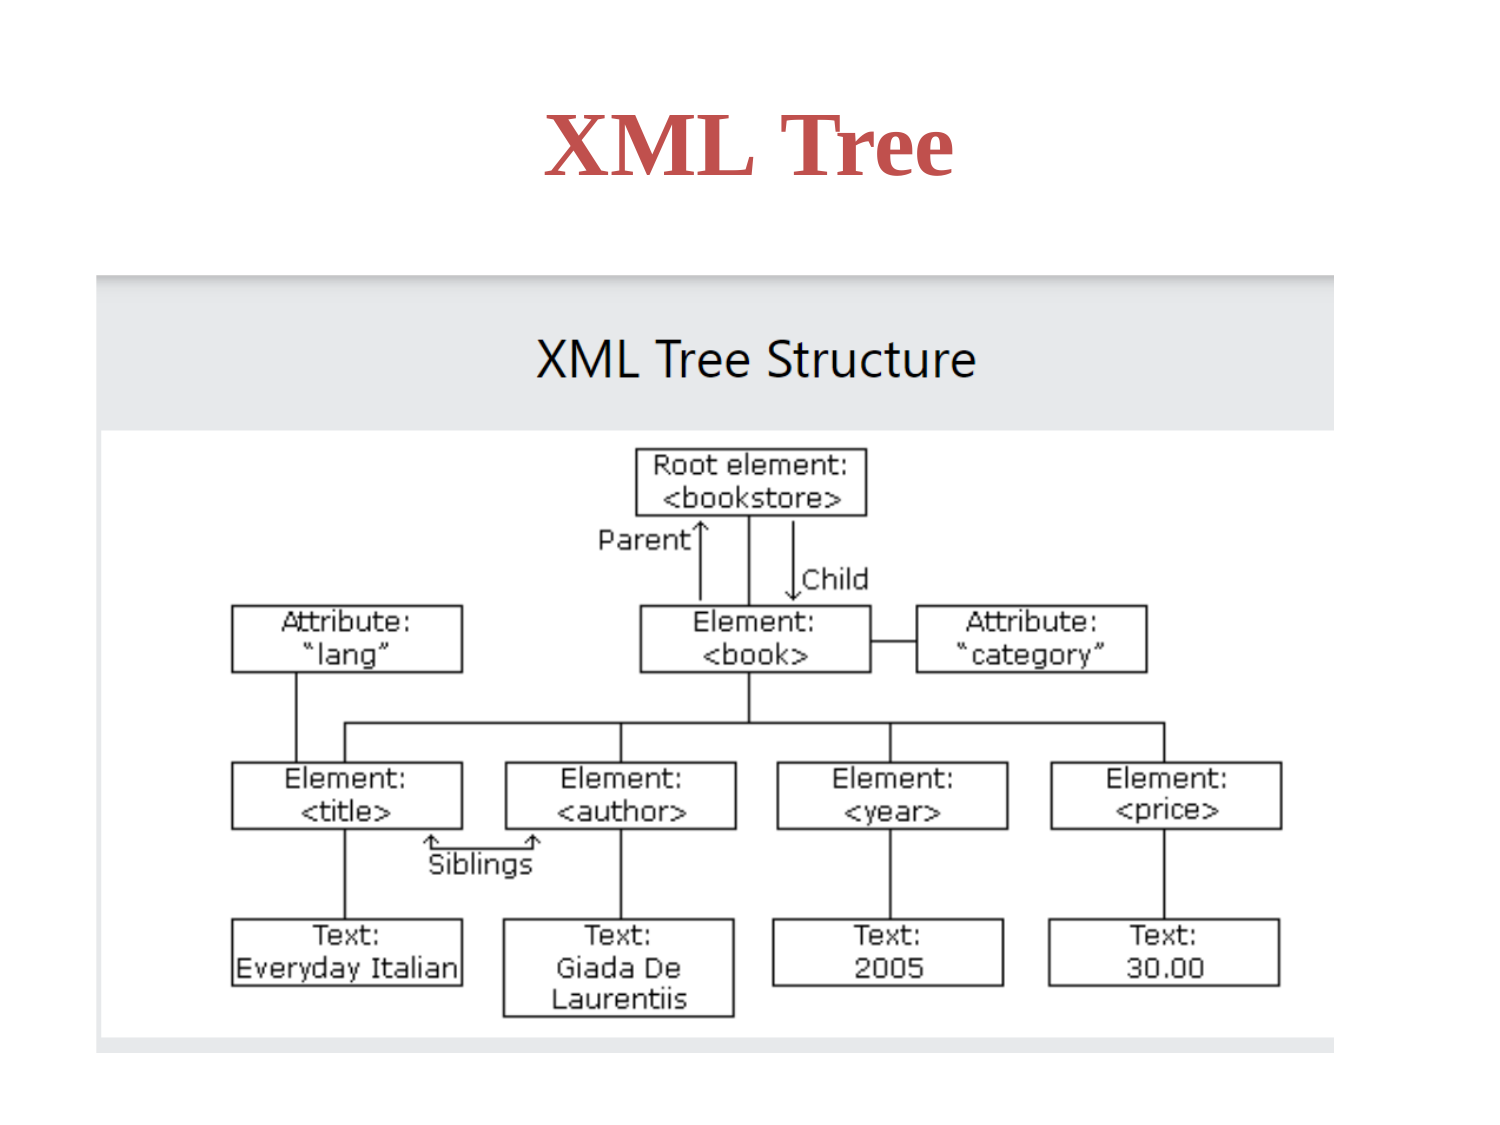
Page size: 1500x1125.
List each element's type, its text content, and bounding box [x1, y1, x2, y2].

picture [96, 274, 1335, 1053]
title XML Tree [75, 45, 1425, 233]
